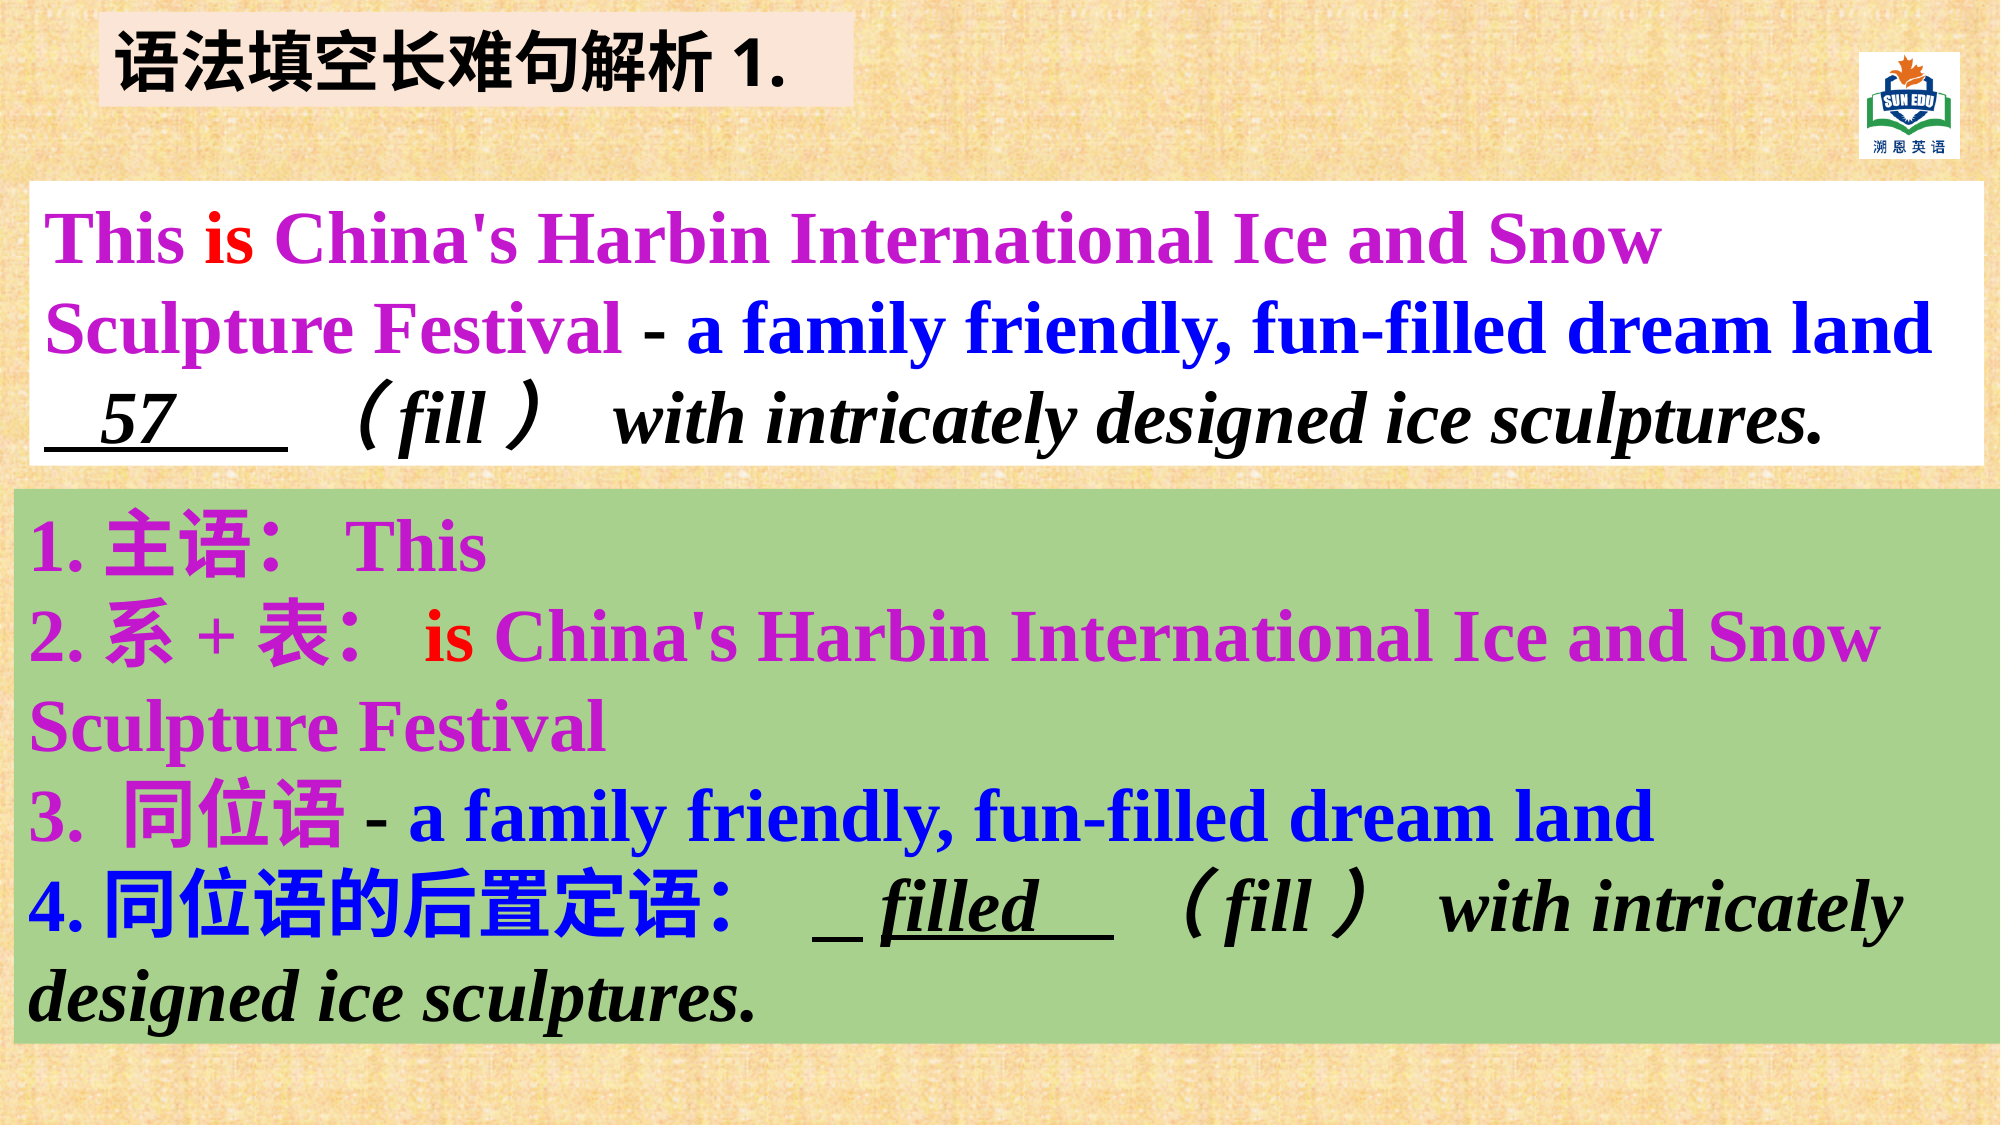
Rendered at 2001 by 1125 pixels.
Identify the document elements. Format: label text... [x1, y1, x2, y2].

picture [0, 0, 2001, 1125]
text_box 1.主语：This 2.系+表：is China's Harbin International Ice and Snow Sculpture Festival 3. 同位语- a family friendly, fun-filled dream land 4.同位语的后置定语： filled （fill） with intricately designed ice sculptures. [13, 488, 2000, 1044]
text_box 语法填空长难句解析1. [98, 11, 854, 107]
text_box This is China's Harbin International Ice and Snow Sculpture Festival - a family friendly, fun-filled dream land 57 （fill） with intricately designed ice sculptures. [29, 180, 1985, 466]
